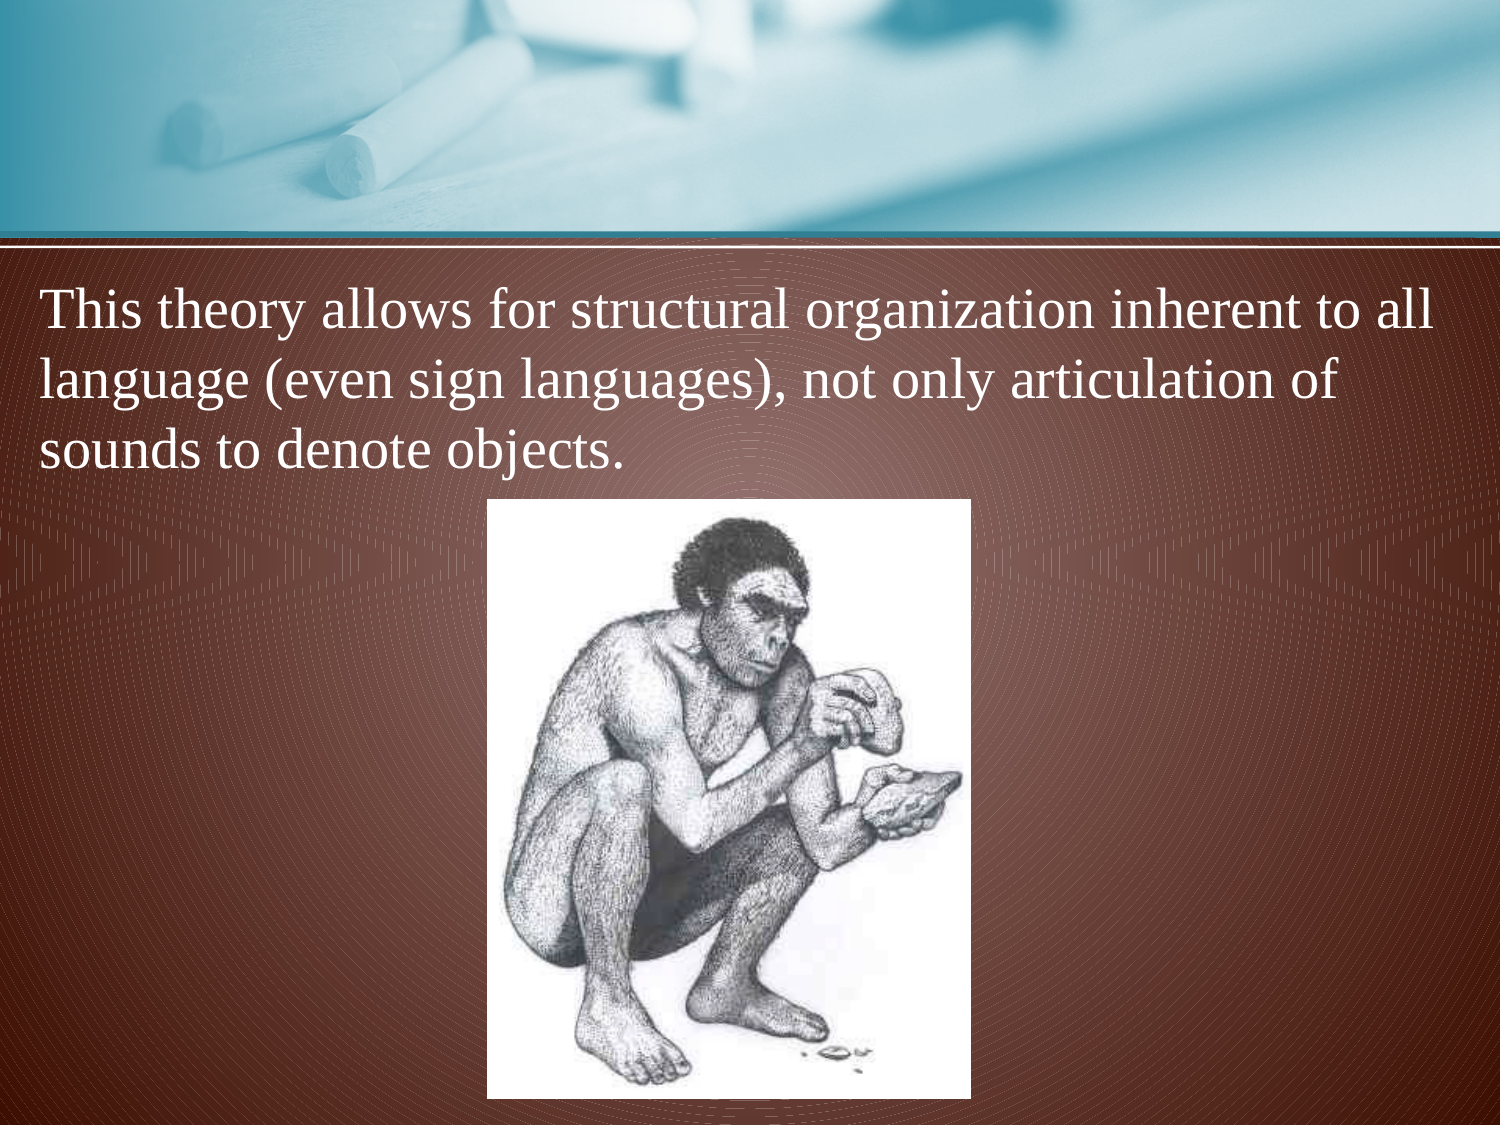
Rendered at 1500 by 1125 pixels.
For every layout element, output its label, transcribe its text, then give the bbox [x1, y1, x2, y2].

list This theory allows for structural organization inherent to all language (even sign languages), not only articulation of sounds to denote objects. [24, 262, 1475, 1113]
picture [487, 499, 971, 1099]
